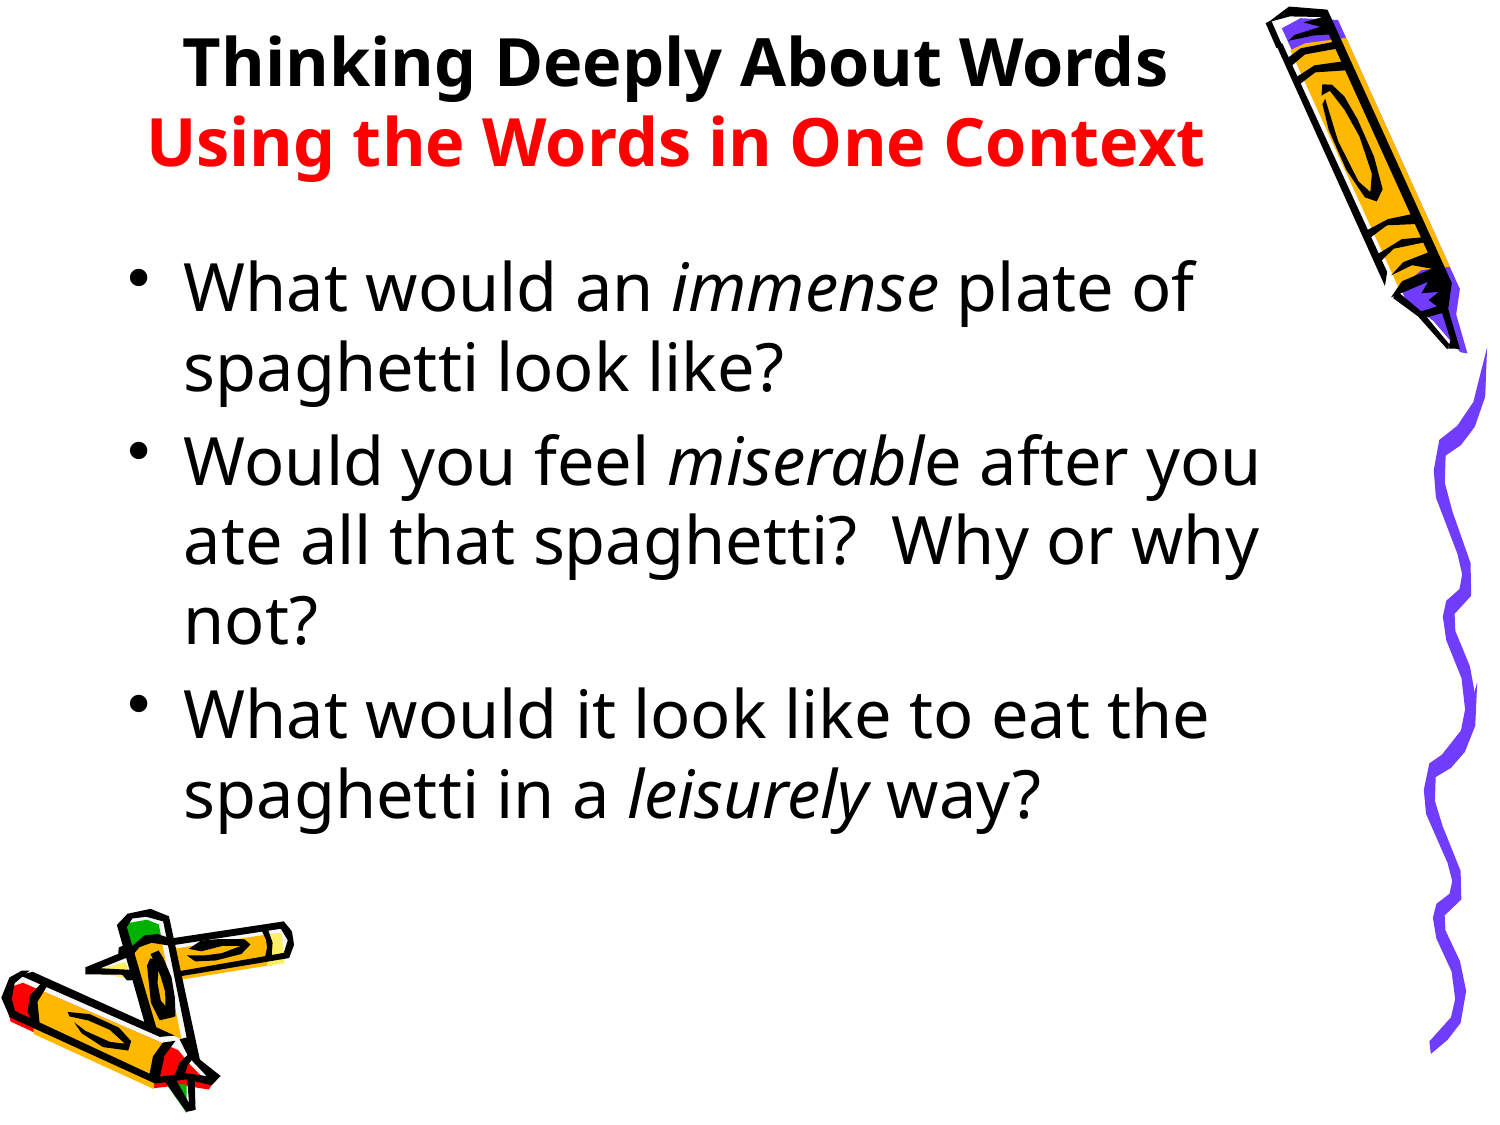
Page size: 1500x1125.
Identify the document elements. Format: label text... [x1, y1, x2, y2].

list What would an immense plate of spaghetti look like? Would you feel miserable after you ate all that spaghetti? Why or why not? What would it look like to eat the spaghetti in a leisurely way? [112, 237, 1376, 901]
title Thinking Deeply About Words Using the Words in One Context [112, 24, 1240, 188]
